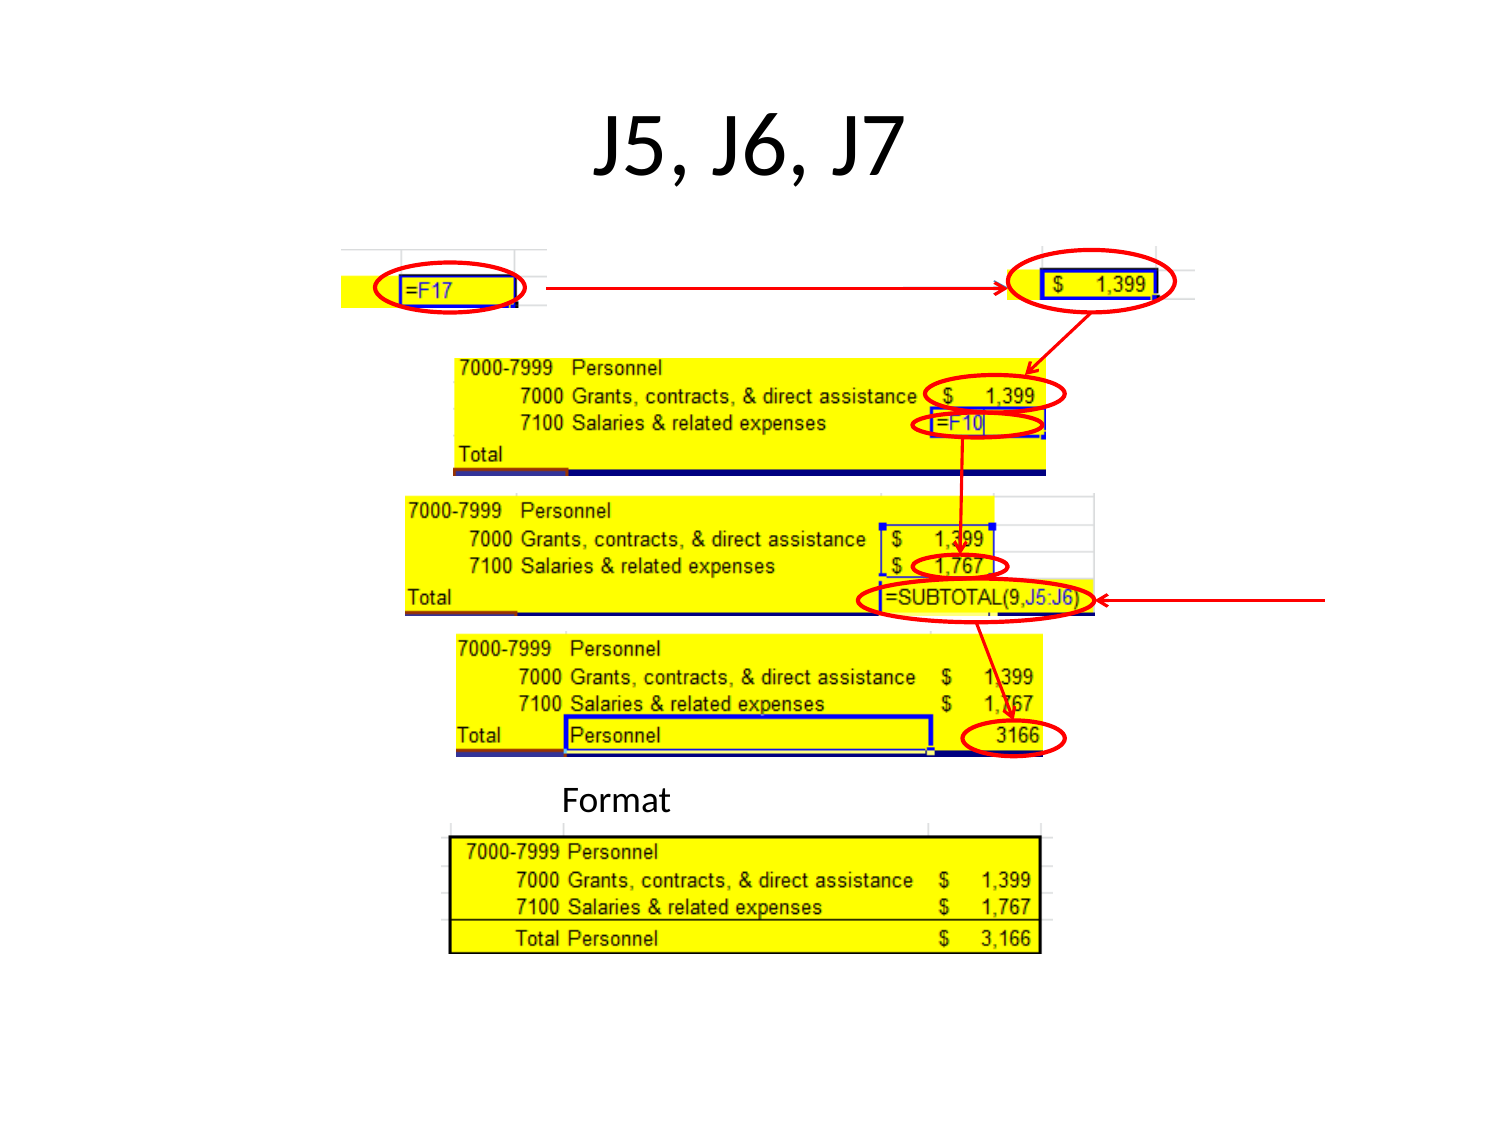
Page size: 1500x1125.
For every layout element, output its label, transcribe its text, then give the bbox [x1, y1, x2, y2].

text_box Format [547, 767, 687, 822]
text_box [1049, 383, 1067, 408]
picture [453, 358, 1046, 477]
text_box [1089, 308, 1143, 315]
picture [456, 630, 1043, 757]
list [1007, 237, 1198, 301]
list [341, 249, 547, 308]
text_box [1046, 722, 1067, 755]
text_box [959, 437, 963, 555]
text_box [975, 621, 1014, 721]
picture [441, 823, 1053, 954]
picture [405, 493, 1095, 616]
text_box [1024, 312, 1092, 376]
title J5, J6, J7 [75, 45, 1425, 233]
